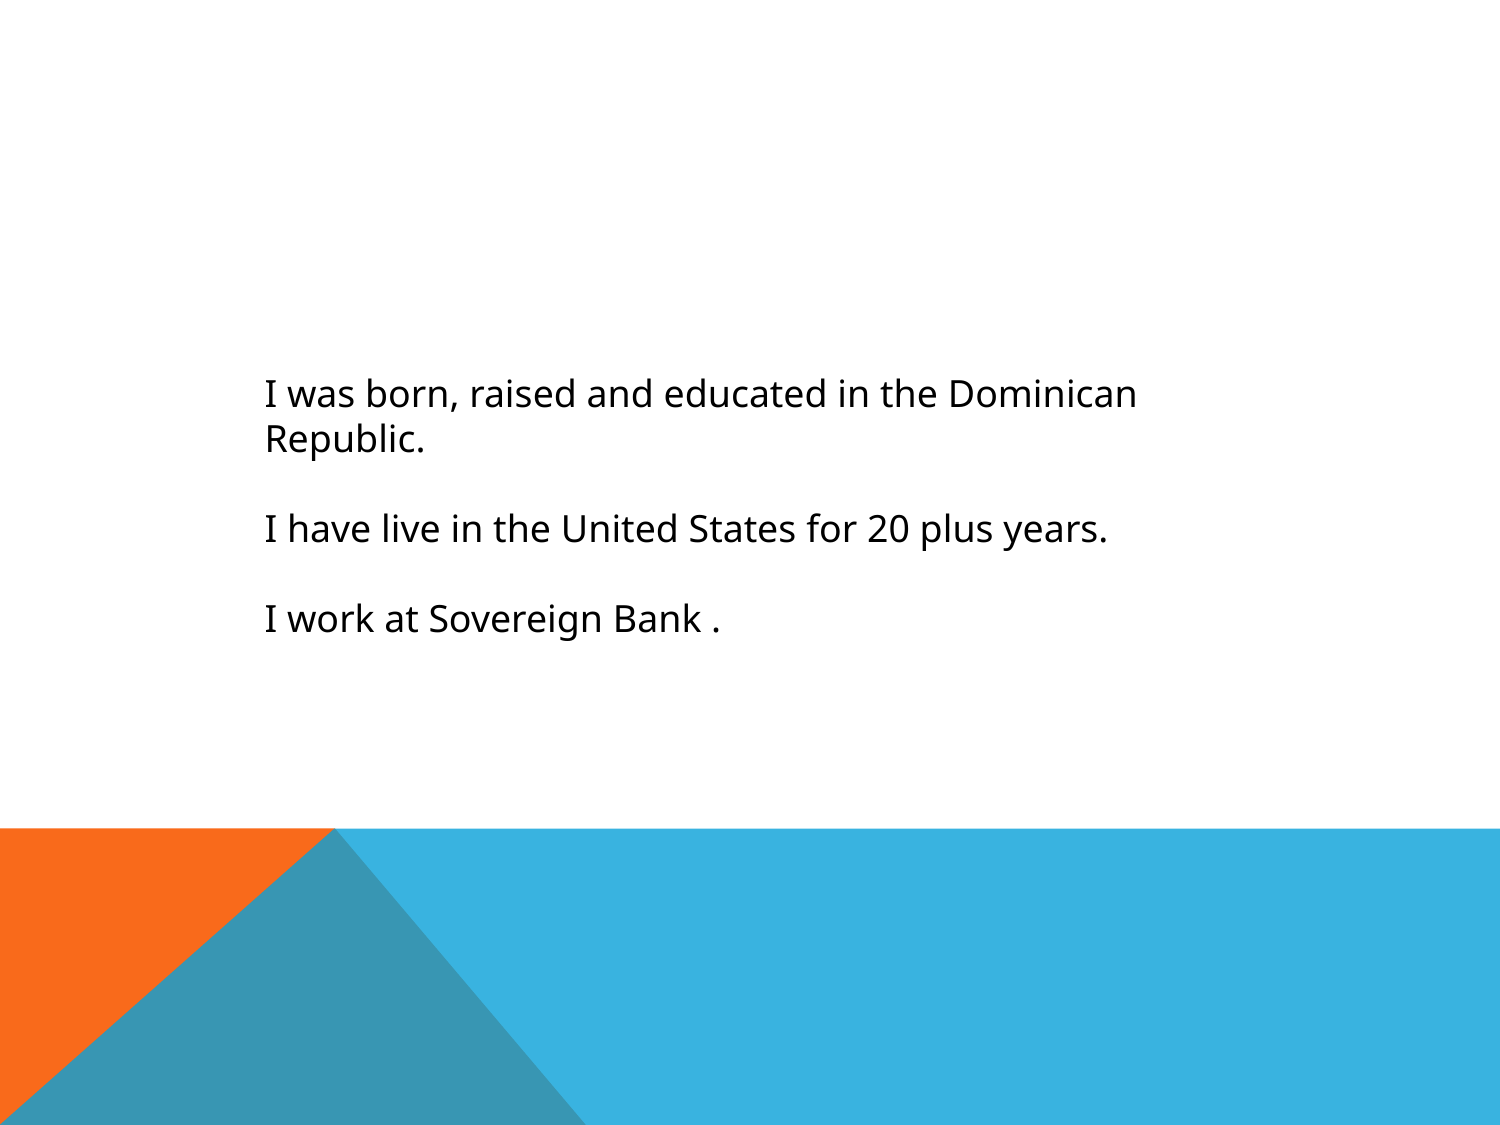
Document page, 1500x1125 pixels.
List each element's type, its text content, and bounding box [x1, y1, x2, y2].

text_box I was born, raised and educated in the Dominican Republic. I have live in the United States for 20 plus years. I work at Sovereign Bank . [249, 362, 1300, 693]
